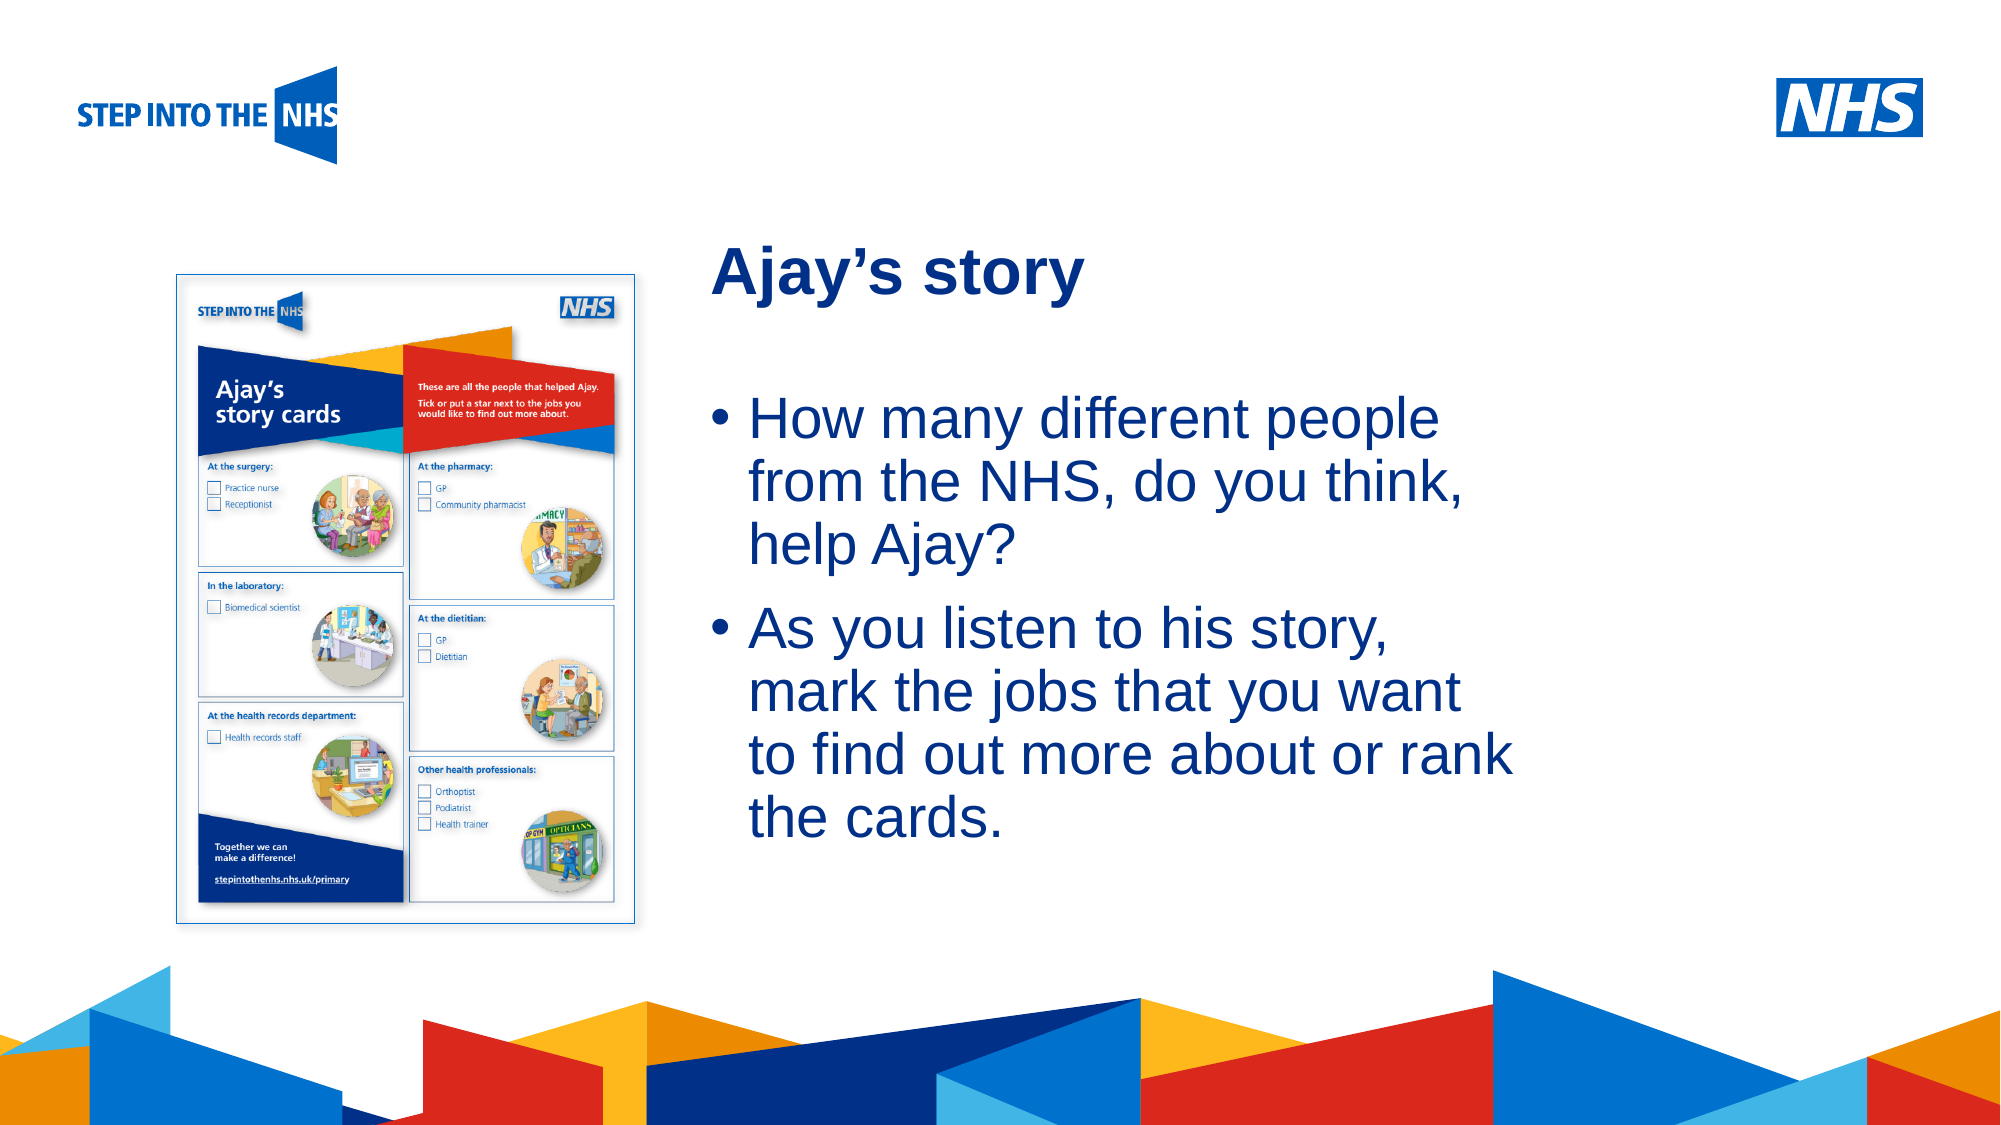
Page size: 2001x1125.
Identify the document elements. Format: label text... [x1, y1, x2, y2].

list How many different people from the NHS, do you think, help Ajay? As you listen to his story, mark the jobs that you want to find out more about or rank the cards. [710, 388, 1527, 970]
title Ajay’s story [710, 237, 1611, 317]
picture [176, 274, 635, 924]
